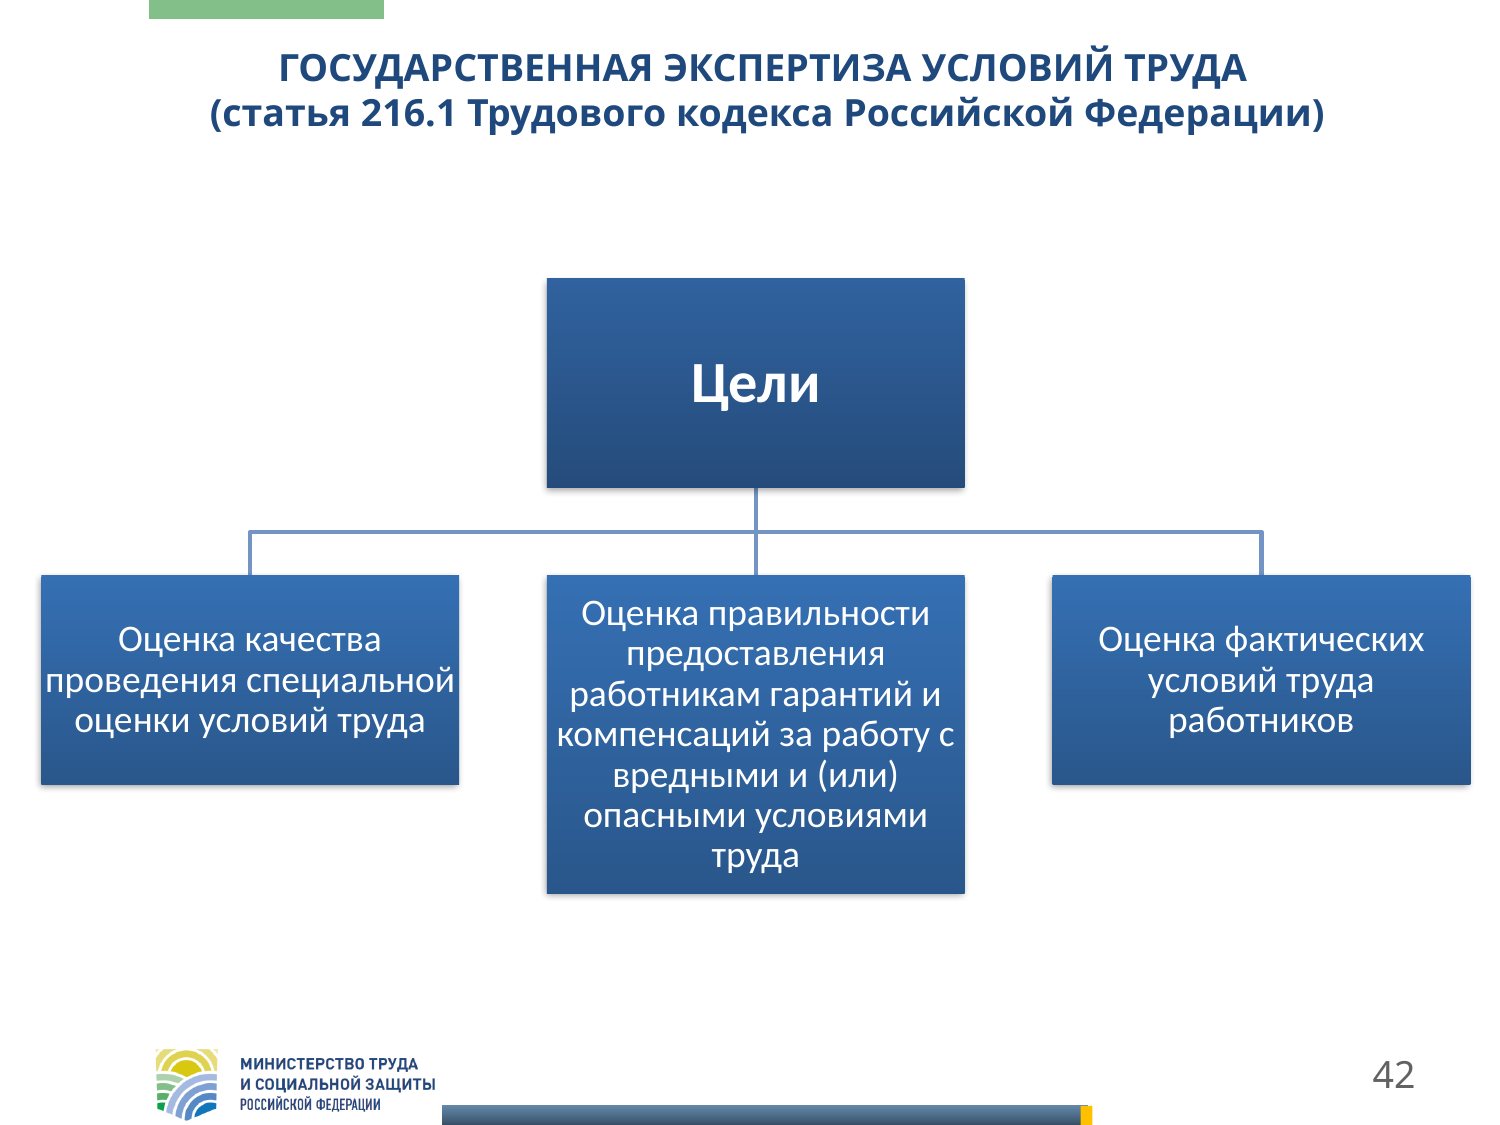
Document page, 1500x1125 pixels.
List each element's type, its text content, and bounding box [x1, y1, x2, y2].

text_box [1079, 1104, 1094, 1125]
text_box [448, 1105, 1079, 1125]
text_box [41, 184, 1471, 988]
title ГОСУДАРСТВЕННАЯ ЭКСПЕРТИЗА УСЛОВИЙ ТРУДА (статья 216.1 Трудового кодекса Российской Федерации) [76, 30, 1459, 148]
picture [147, 1043, 444, 1125]
slide_number 42 [1080, 1046, 1431, 1107]
picture [149, 0, 385, 19]
